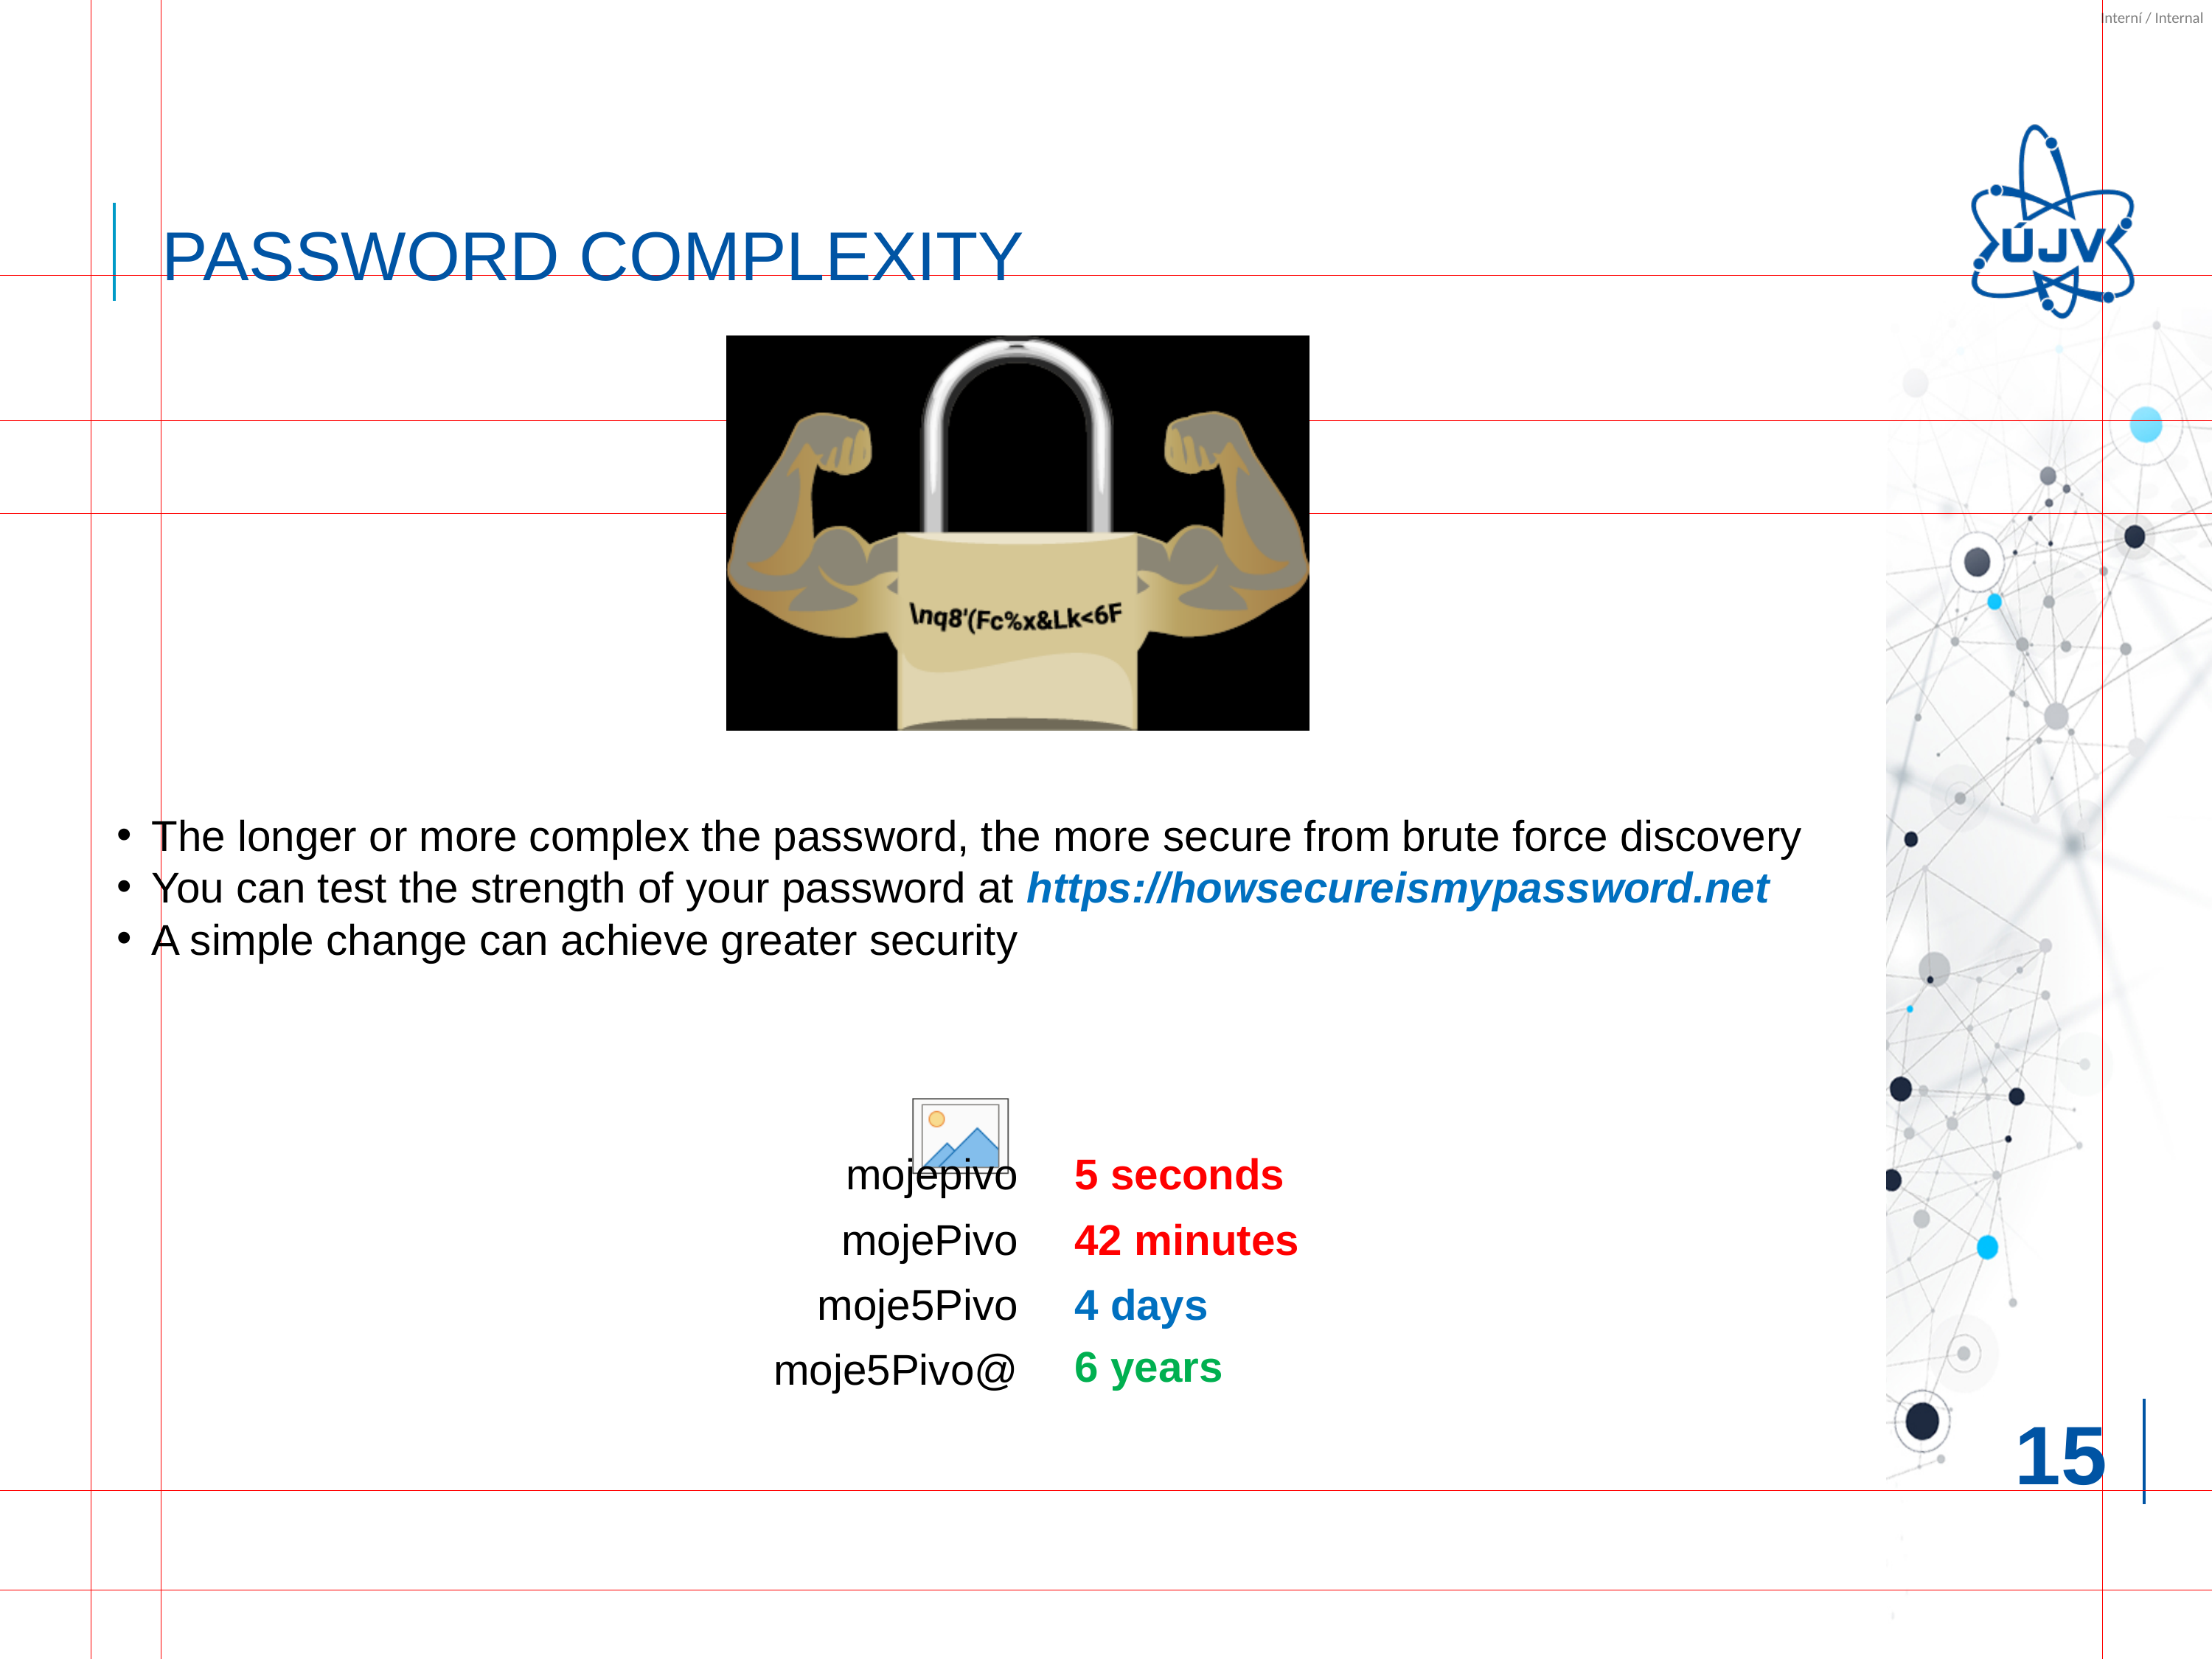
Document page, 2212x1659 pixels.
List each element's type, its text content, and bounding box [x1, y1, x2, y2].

picture [1886, 1590, 2102, 1659]
picture [1886, 514, 2102, 1490]
picture [726, 335, 1310, 731]
picture [2103, 514, 2212, 1490]
picture [1886, 84, 2212, 420]
picture [1886, 1491, 2102, 1590]
picture [2103, 1590, 2212, 1659]
picture [2103, 1491, 2212, 1590]
title Password complexity [161, 124, 1759, 381]
picture [161, 803, 1759, 1470]
picture [1886, 421, 2102, 513]
picture [2103, 421, 2212, 513]
slide_number 15 [1937, 1399, 2107, 1505]
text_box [700, 1141, 1377, 1452]
